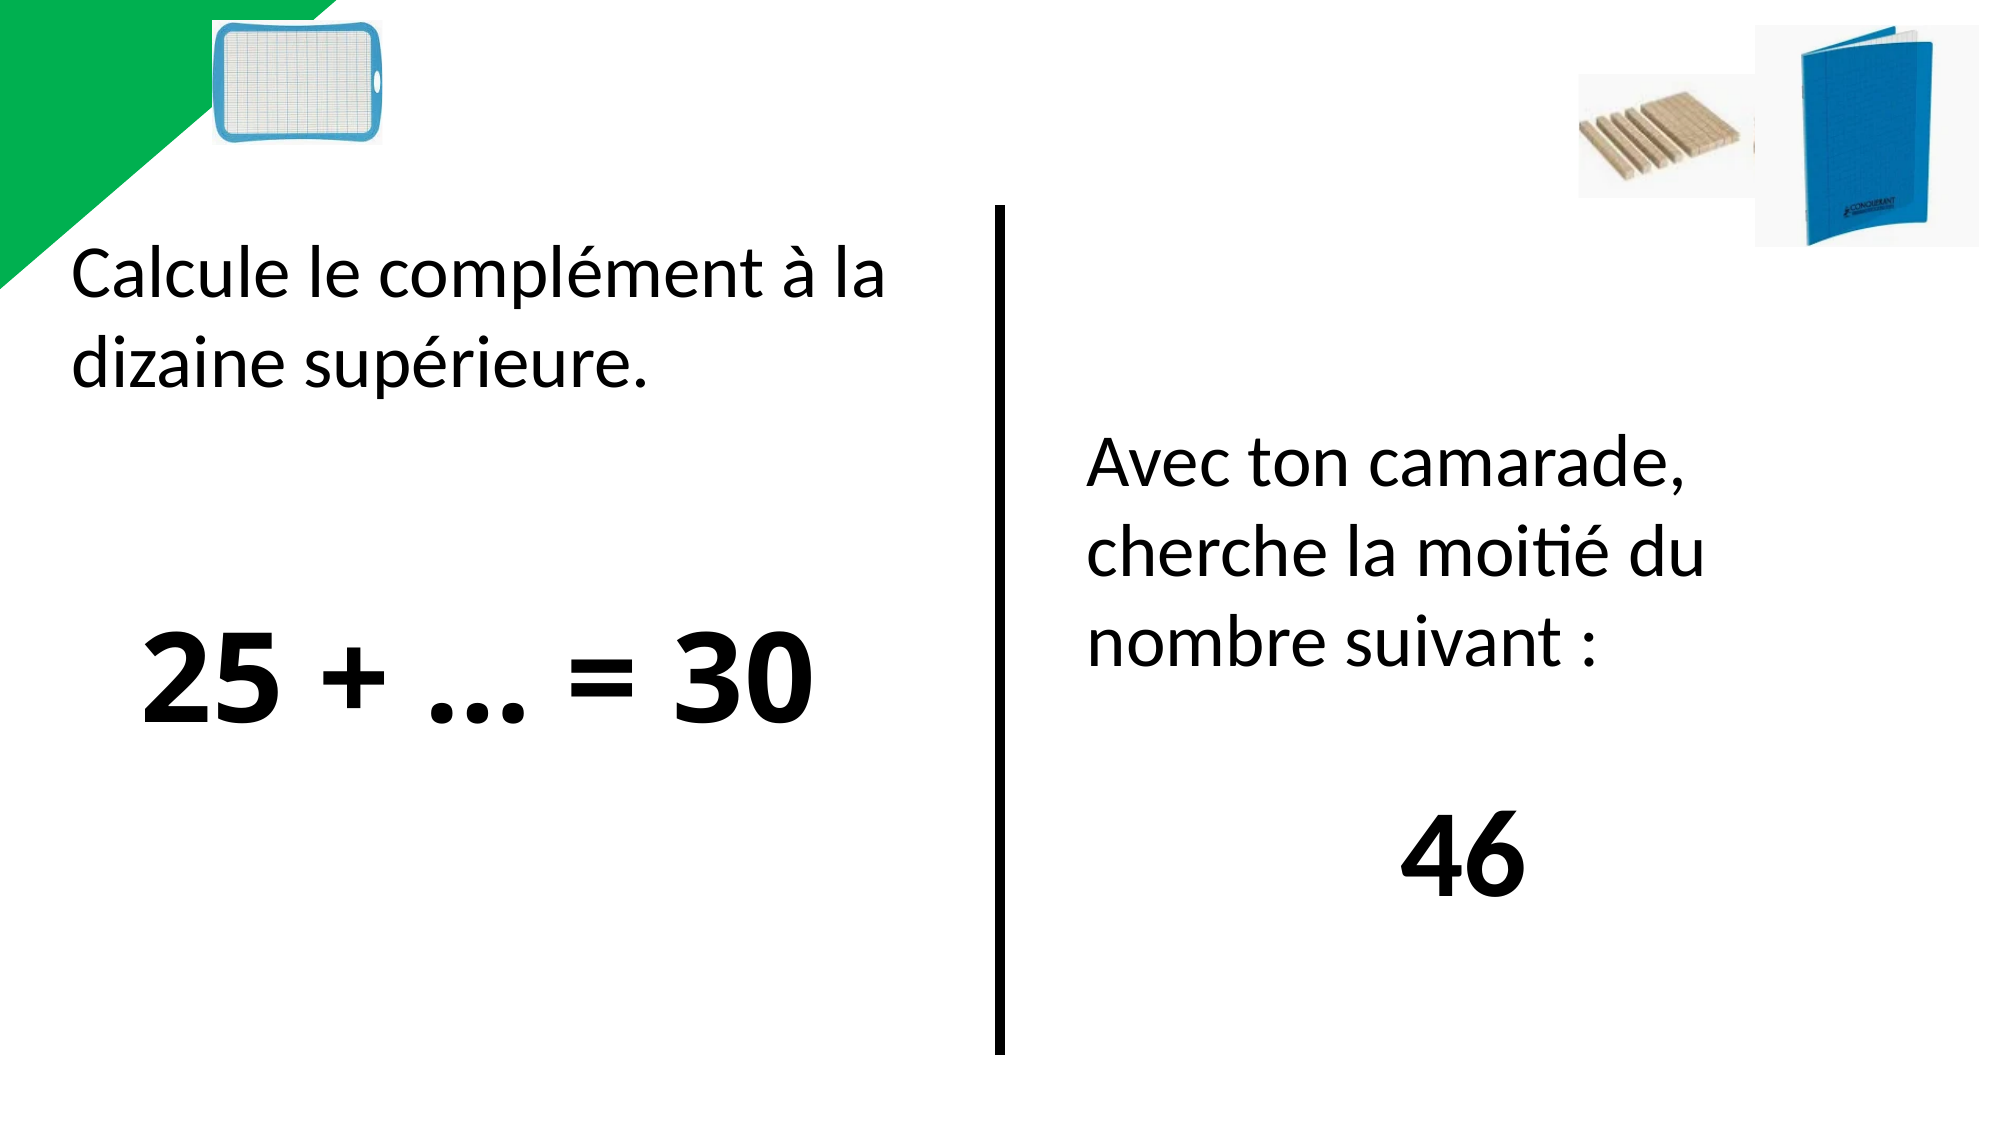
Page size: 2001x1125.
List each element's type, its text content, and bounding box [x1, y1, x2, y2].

picture [1578, 25, 1979, 247]
text_box [0, 0, 337, 290]
text_box Calcule le complément à la dizaine supérieure. [56, 214, 979, 410]
picture [211, 20, 383, 145]
text_box 25 + … = 30 [76, 590, 880, 755]
text_box Avec ton camarade, cherche la moitié du nombre suivant : 46 [1071, 404, 1855, 929]
